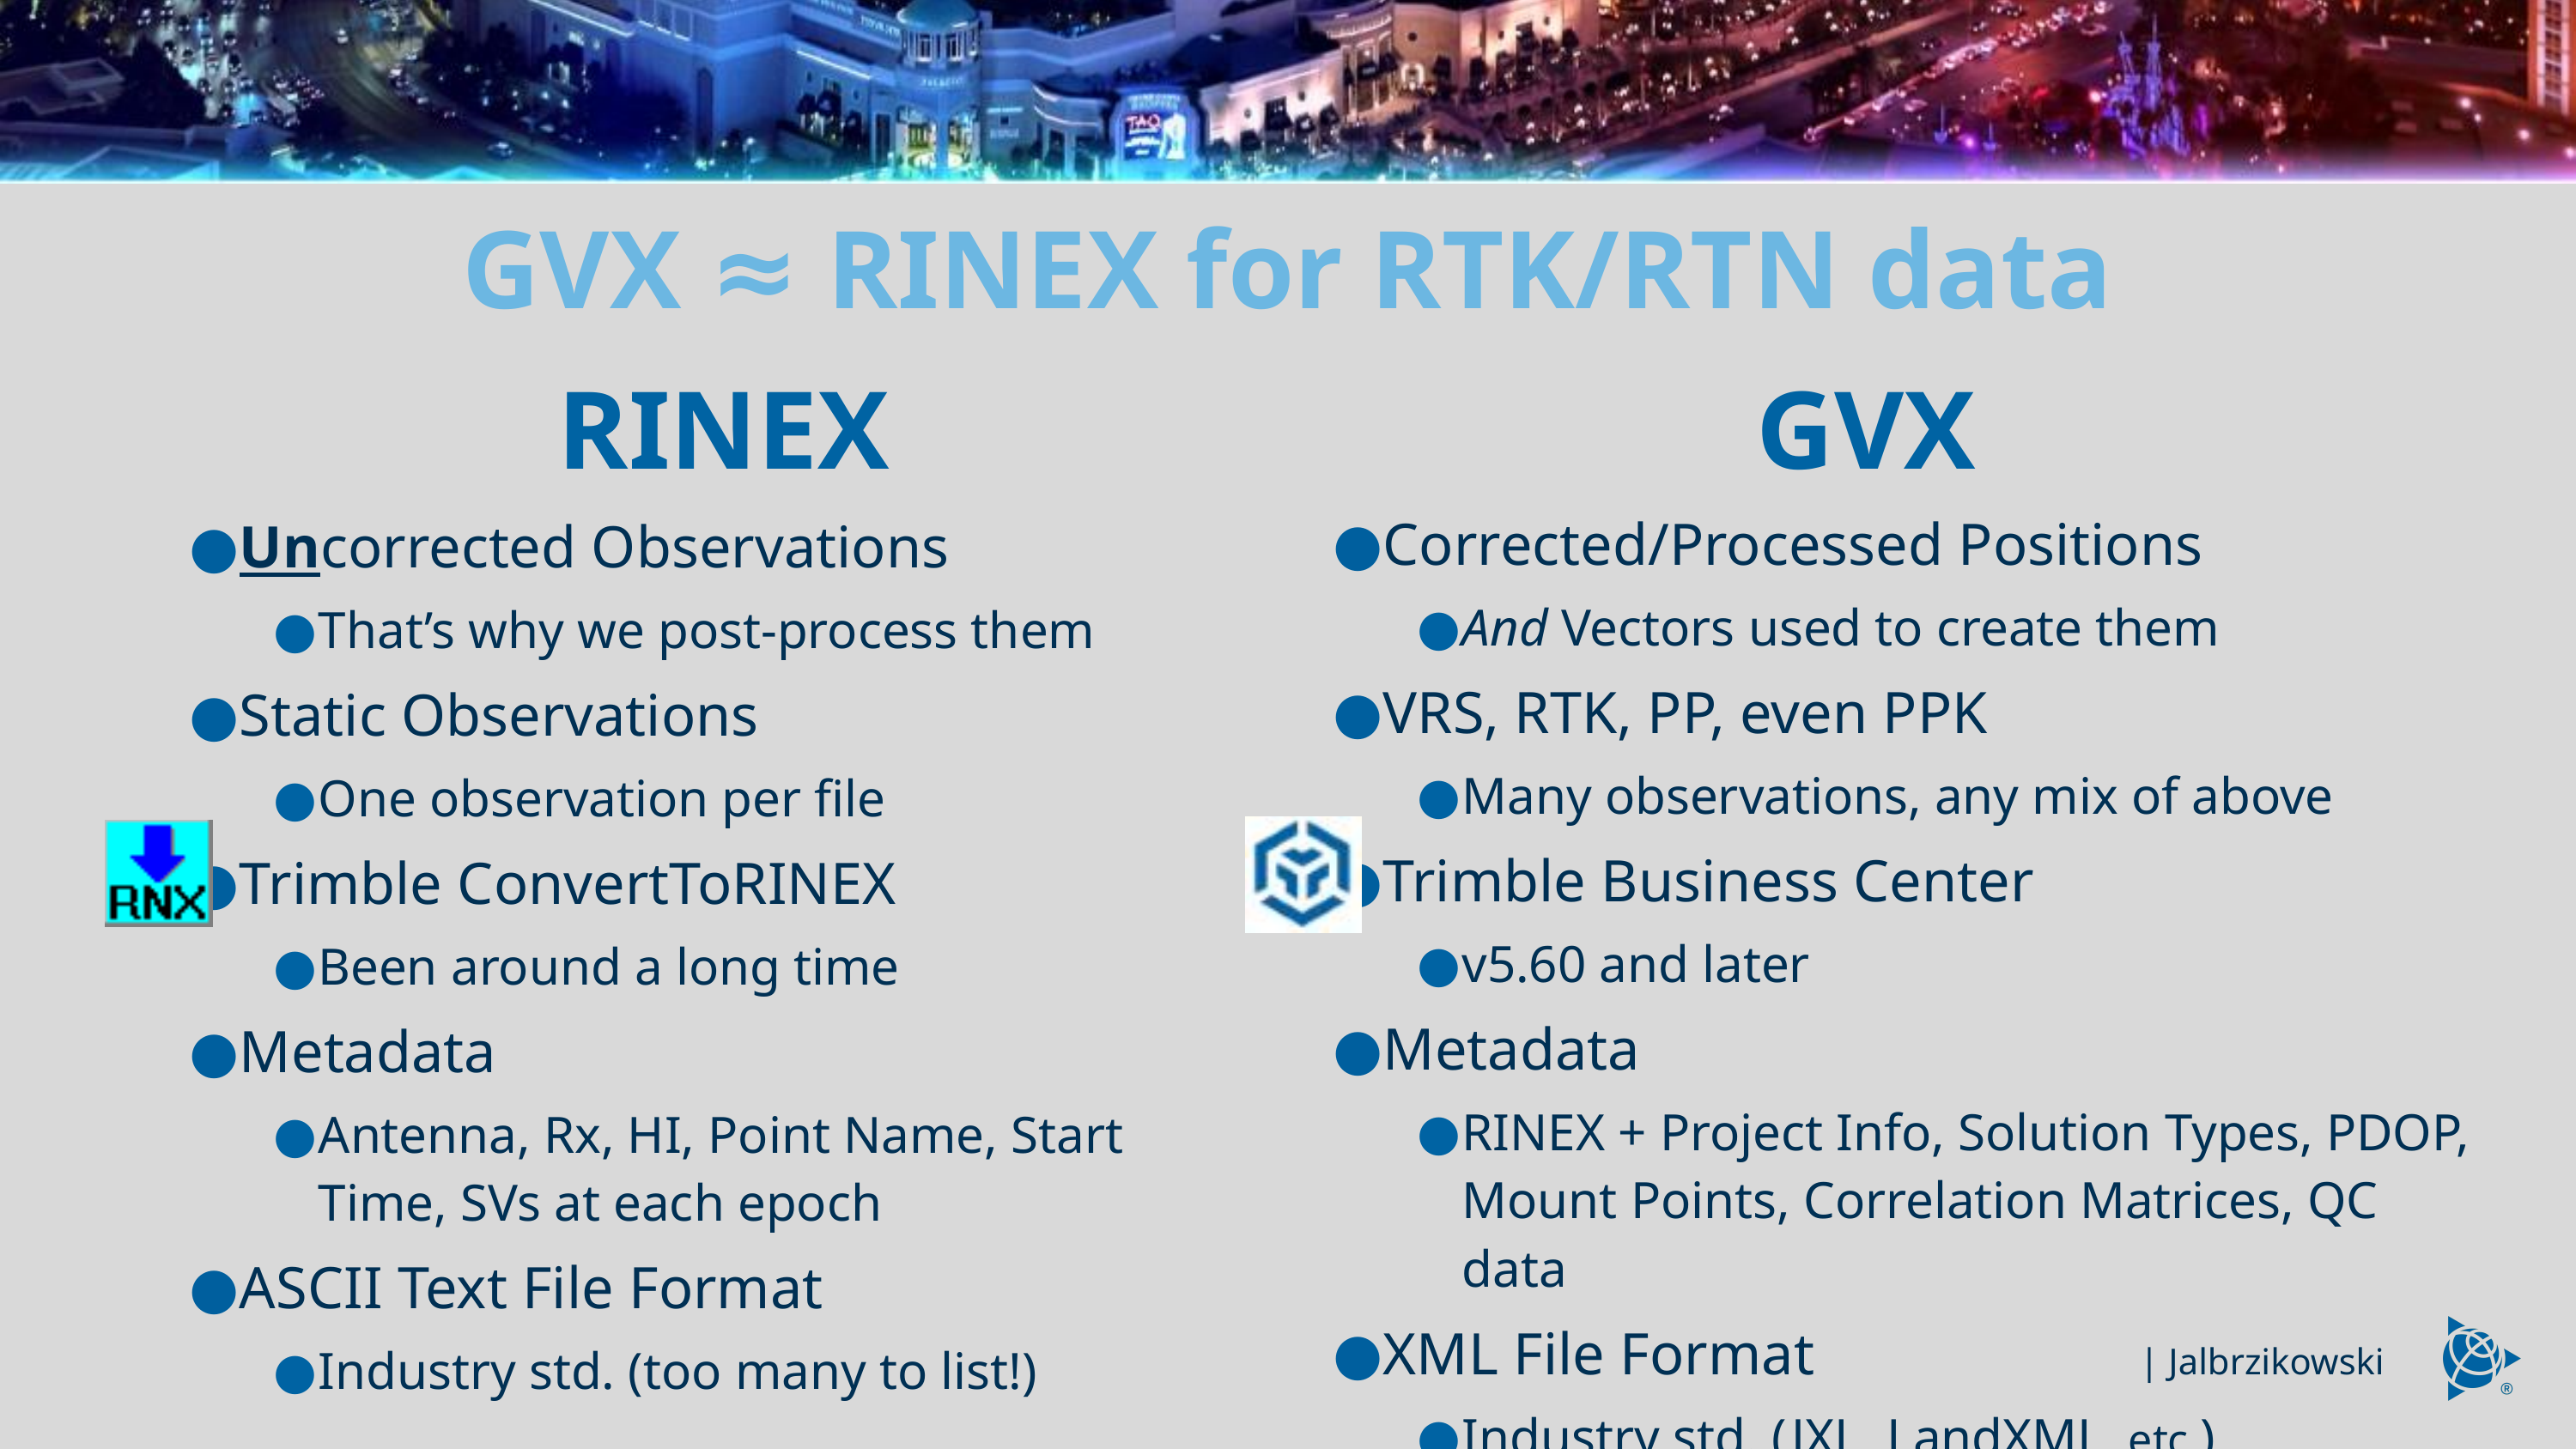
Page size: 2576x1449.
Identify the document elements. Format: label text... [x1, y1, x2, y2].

picture [105, 819, 213, 927]
subtitle RINEX [189, 344, 1286, 488]
picture [1244, 815, 1362, 933]
list Uncorrected Observations That’s why we post-process them Static Observations One observation per file Trimble ConvertToRINEX Been around a long time Metadata Antenna, Rx, HI, Point Name, Start Time, SVs at each epoch ASCII Text File Format Industry std. (too many to list!) [189, 488, 1287, 1309]
list Corrected/Processed Positions And Vectors used to create them VRS, RTK, PP, even PPK Many observations, any mix of above Trimble Business Center v5.60 and later Metadata RINEX + Project Info, Solution Types, PDOP, Mount Points, Correlation Matrices, QC data XML File Format Industry std. (JXL, LandXML, etc.) [1288, 485, 2495, 1307]
subtitle GVX [1286, 344, 2385, 488]
text_box | Jalbrzikowski [191, 1264, 2385, 1449]
title GVX ≈ RINEX for RTK/RTN data [190, 201, 2386, 345]
picture [0, 0, 2576, 184]
picture [2443, 1316, 2521, 1401]
